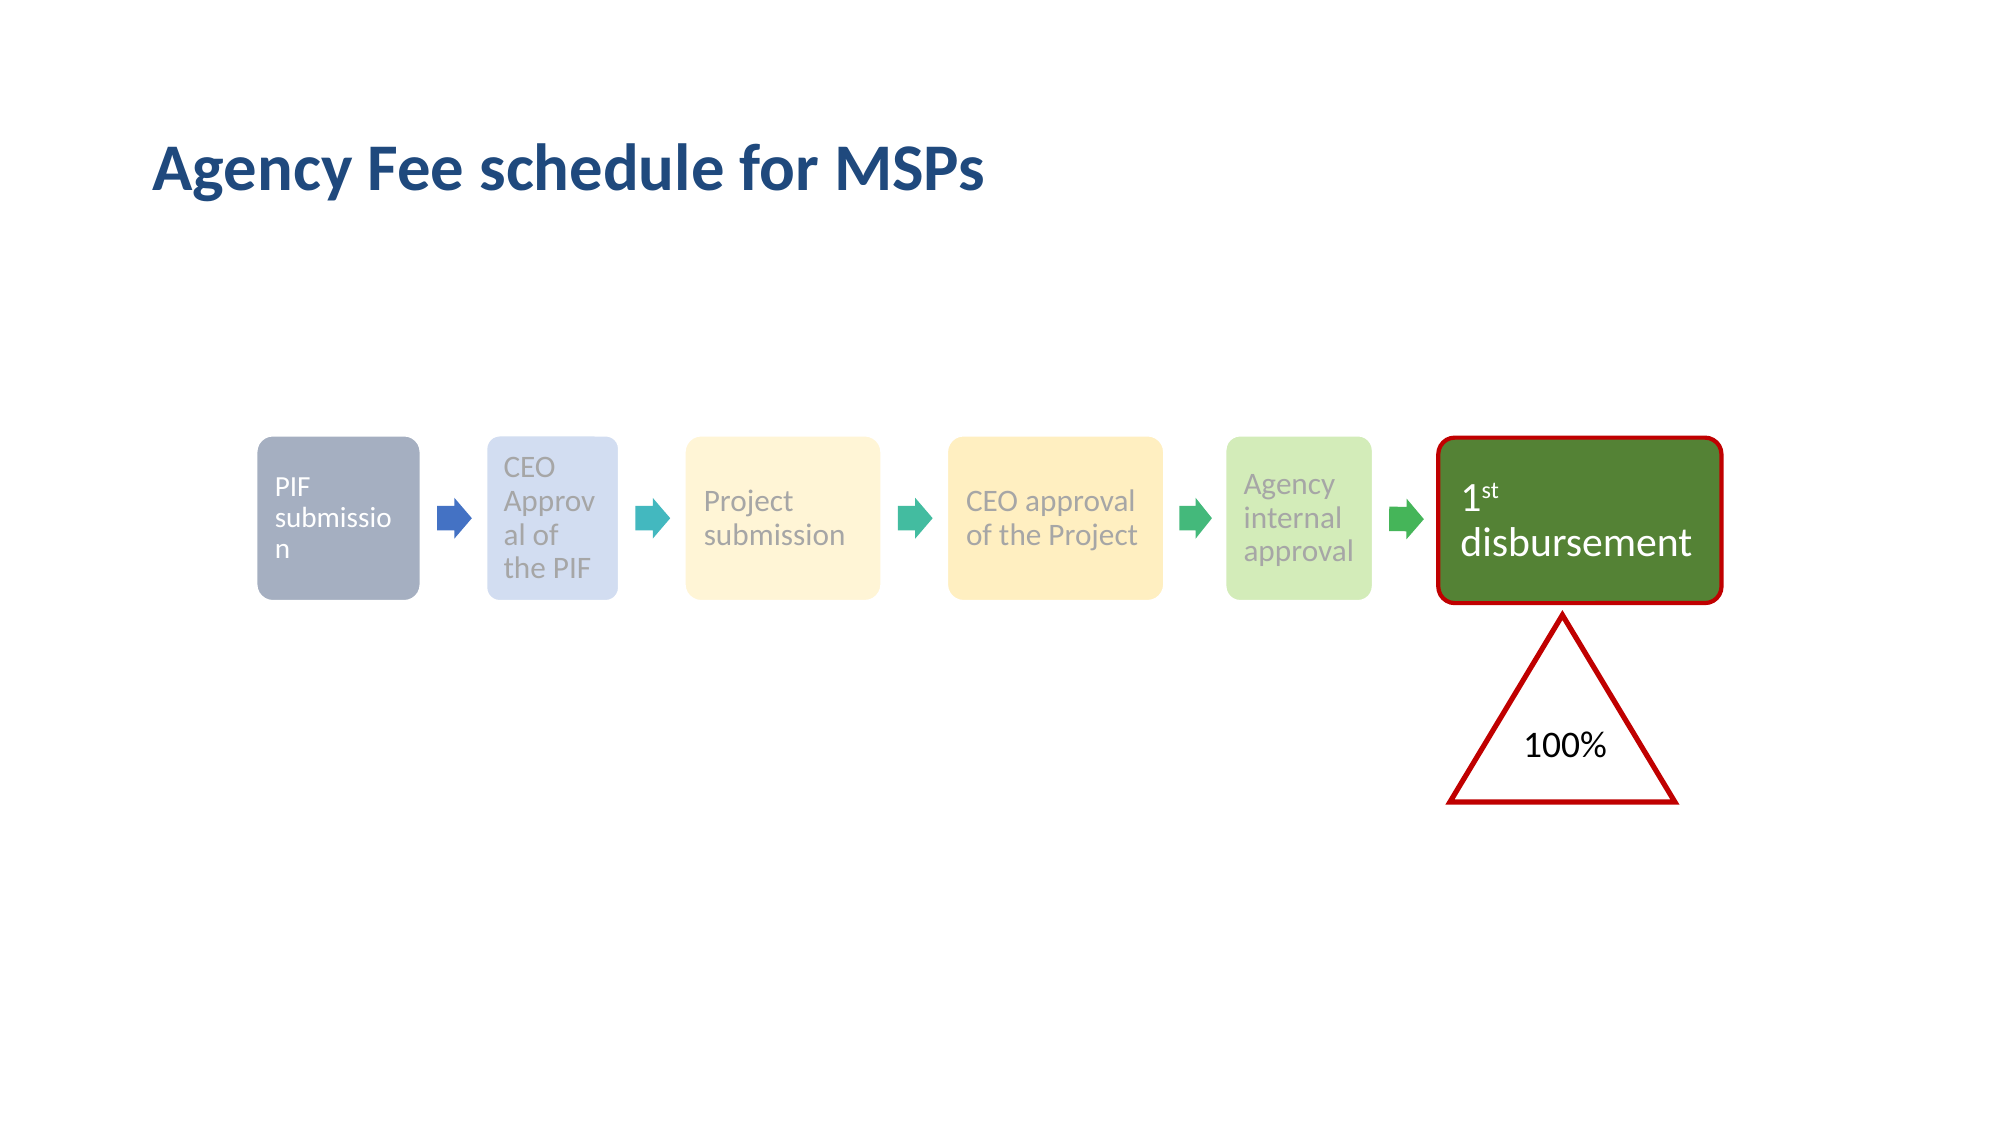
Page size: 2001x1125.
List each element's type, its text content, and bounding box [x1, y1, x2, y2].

text_box 100% [1508, 712, 1675, 773]
title Agency Fee schedule for MSPs [137, 59, 1863, 278]
text_box [1448, 613, 1677, 804]
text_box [255, 424, 1727, 612]
